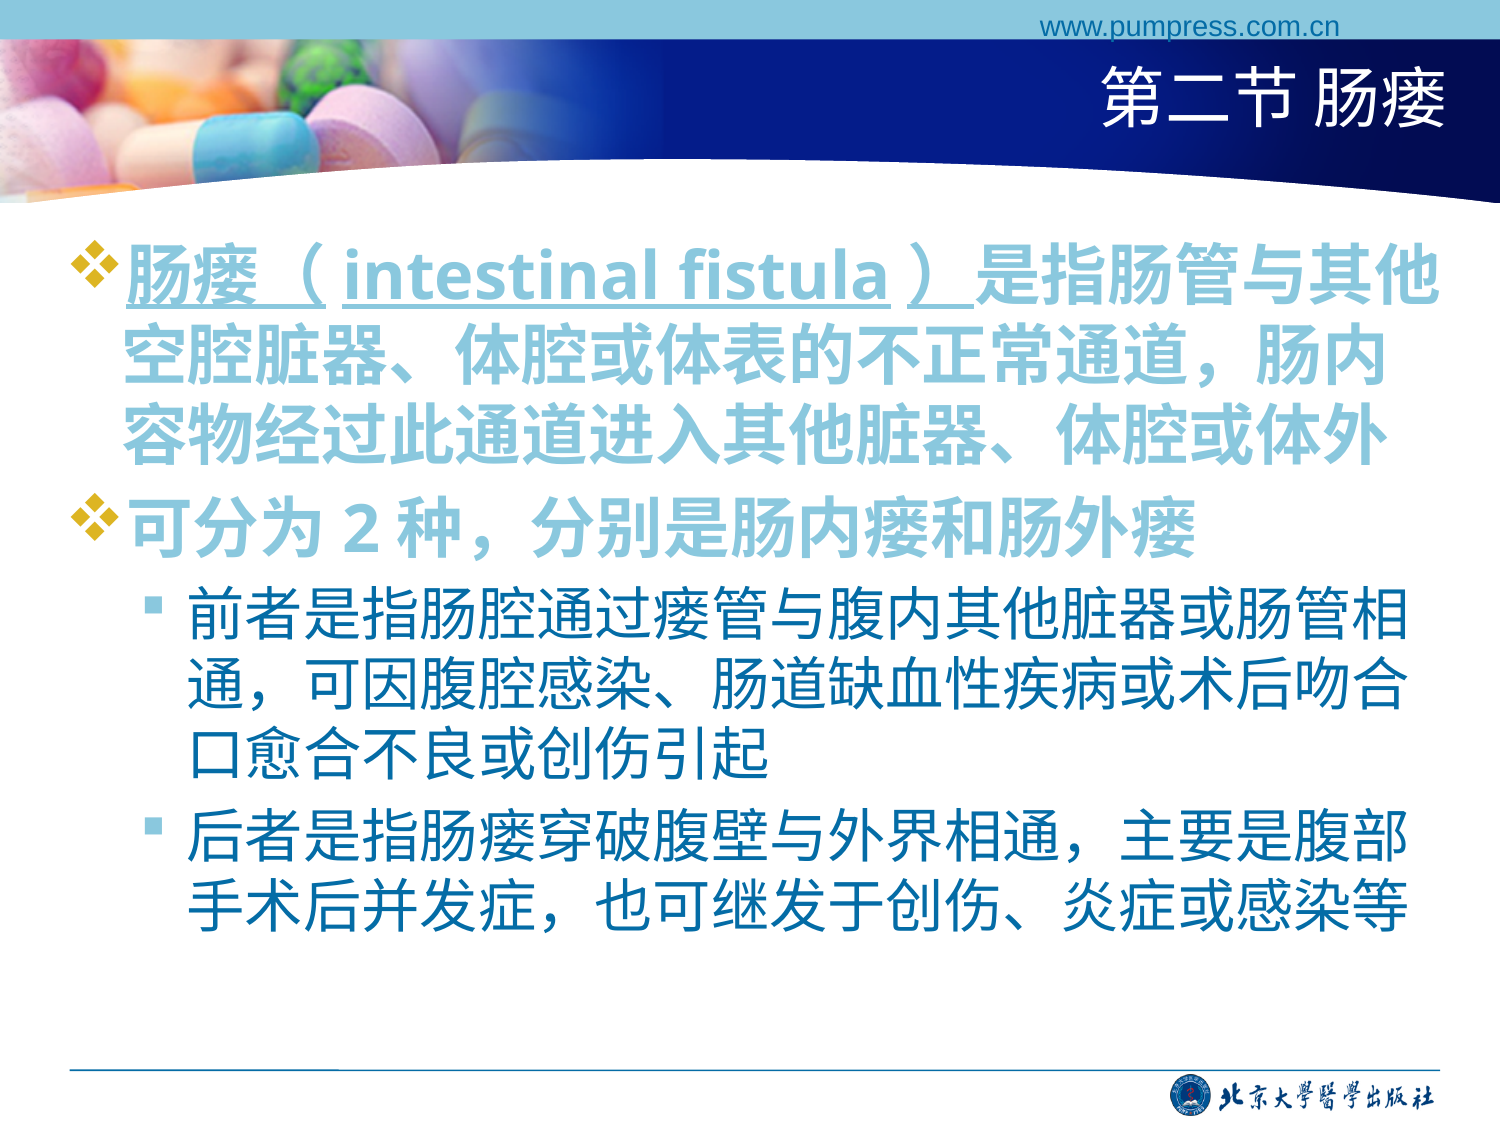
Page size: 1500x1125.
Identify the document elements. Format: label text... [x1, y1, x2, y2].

picture [1170, 1074, 1436, 1118]
list 肠瘘（intestinal fistula）是指肠管与其他空腔脏器、体腔或体表的不正常通道，肠内容物经过此通道进入其他脏器、体腔或体外 可分为2种，分别是肠内瘘和肠外瘘 前者是指肠腔通过瘘管与腹内其他脏器或肠管相通，可因腹腔感染、肠道缺血性疾病或术后吻合口愈合不良或创伤引起 后者是指肠瘘穿破腹壁与外界相通，主要是腹部手术后并发症，也可继发于创伤、炎症或感染等 [49, 224, 1463, 1026]
title 第二节 肠瘘 [137, 49, 1463, 143]
picture [0, 40, 1500, 203]
slide_number www.pumpress.com.cn [1025, 0, 1463, 38]
